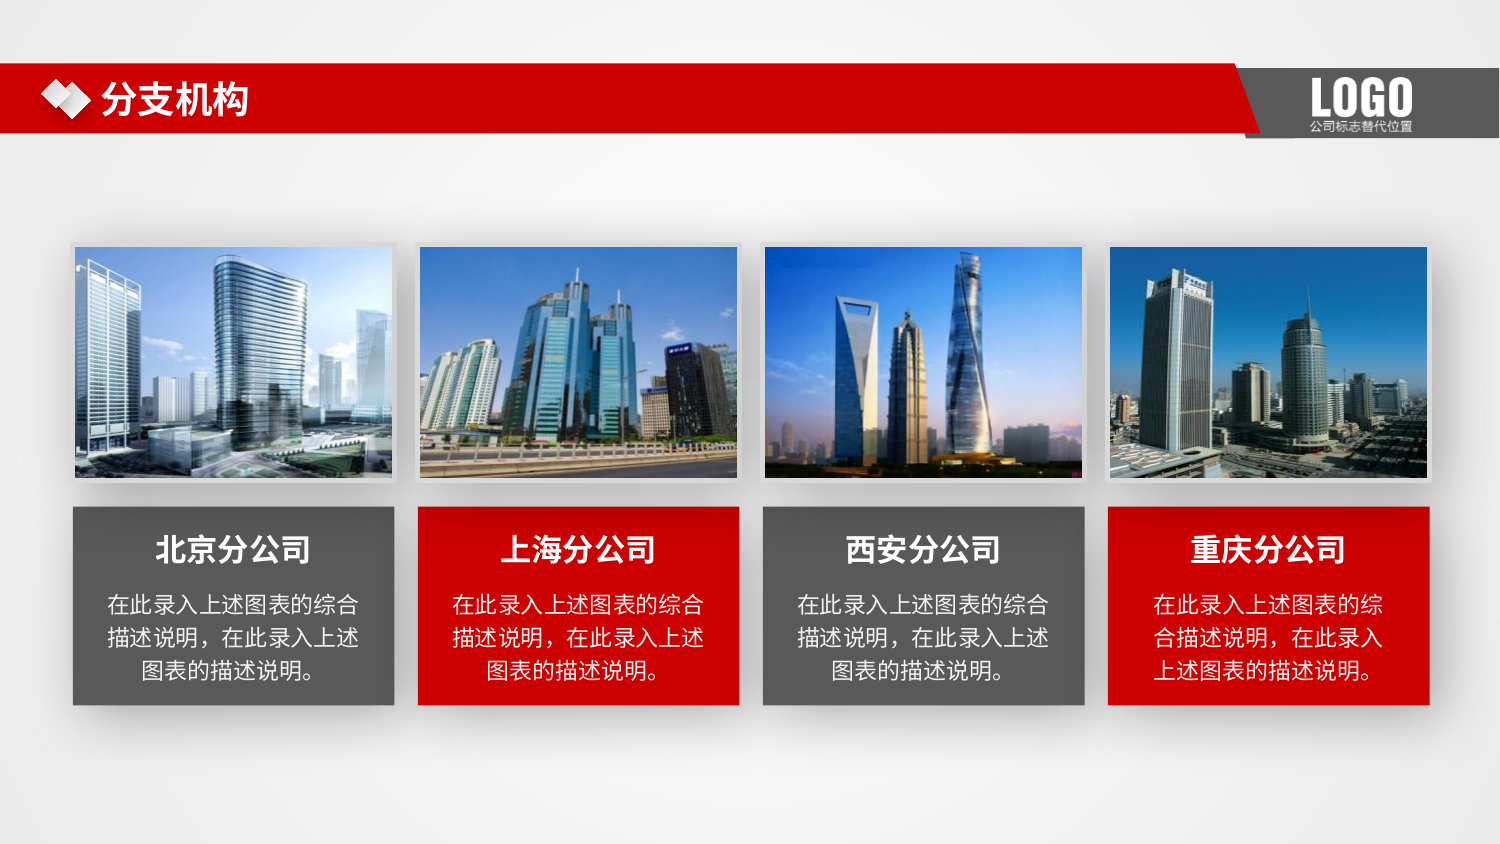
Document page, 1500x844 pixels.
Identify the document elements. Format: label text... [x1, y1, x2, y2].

text_box 在此录入上述图表的综合描述说明，在此录入上述图表的描述说明。 [449, 585, 708, 685]
text_box [416, 243, 742, 483]
text_box 在此录入上述图表的综合描述说明，在此录入上述图表的描述说明。 [102, 585, 365, 685]
text_box [1106, 243, 1432, 483]
text_box 西安分公司 [845, 531, 1002, 568]
text_box [761, 526, 1087, 707]
text_box [71, 512, 397, 707]
text_box [416, 524, 741, 707]
text_box [1106, 524, 1432, 707]
text_box [761, 243, 1087, 483]
picture [1310, 77, 1412, 132]
text_box 分支机构 [89, 69, 262, 127]
text_box 上海分公司 [500, 531, 657, 568]
text_box 在此录入上述图表的综合描述说明，在此录入上述图表的描述说明。 [793, 585, 1054, 685]
text_box 北京分公司 [155, 531, 312, 568]
text_box [71, 243, 397, 483]
text_box 重庆分公司 [1190, 531, 1347, 568]
text_box 在此录入上述图表的综合描述说明，在此录入上述图表的描述说明。 [1143, 585, 1395, 685]
